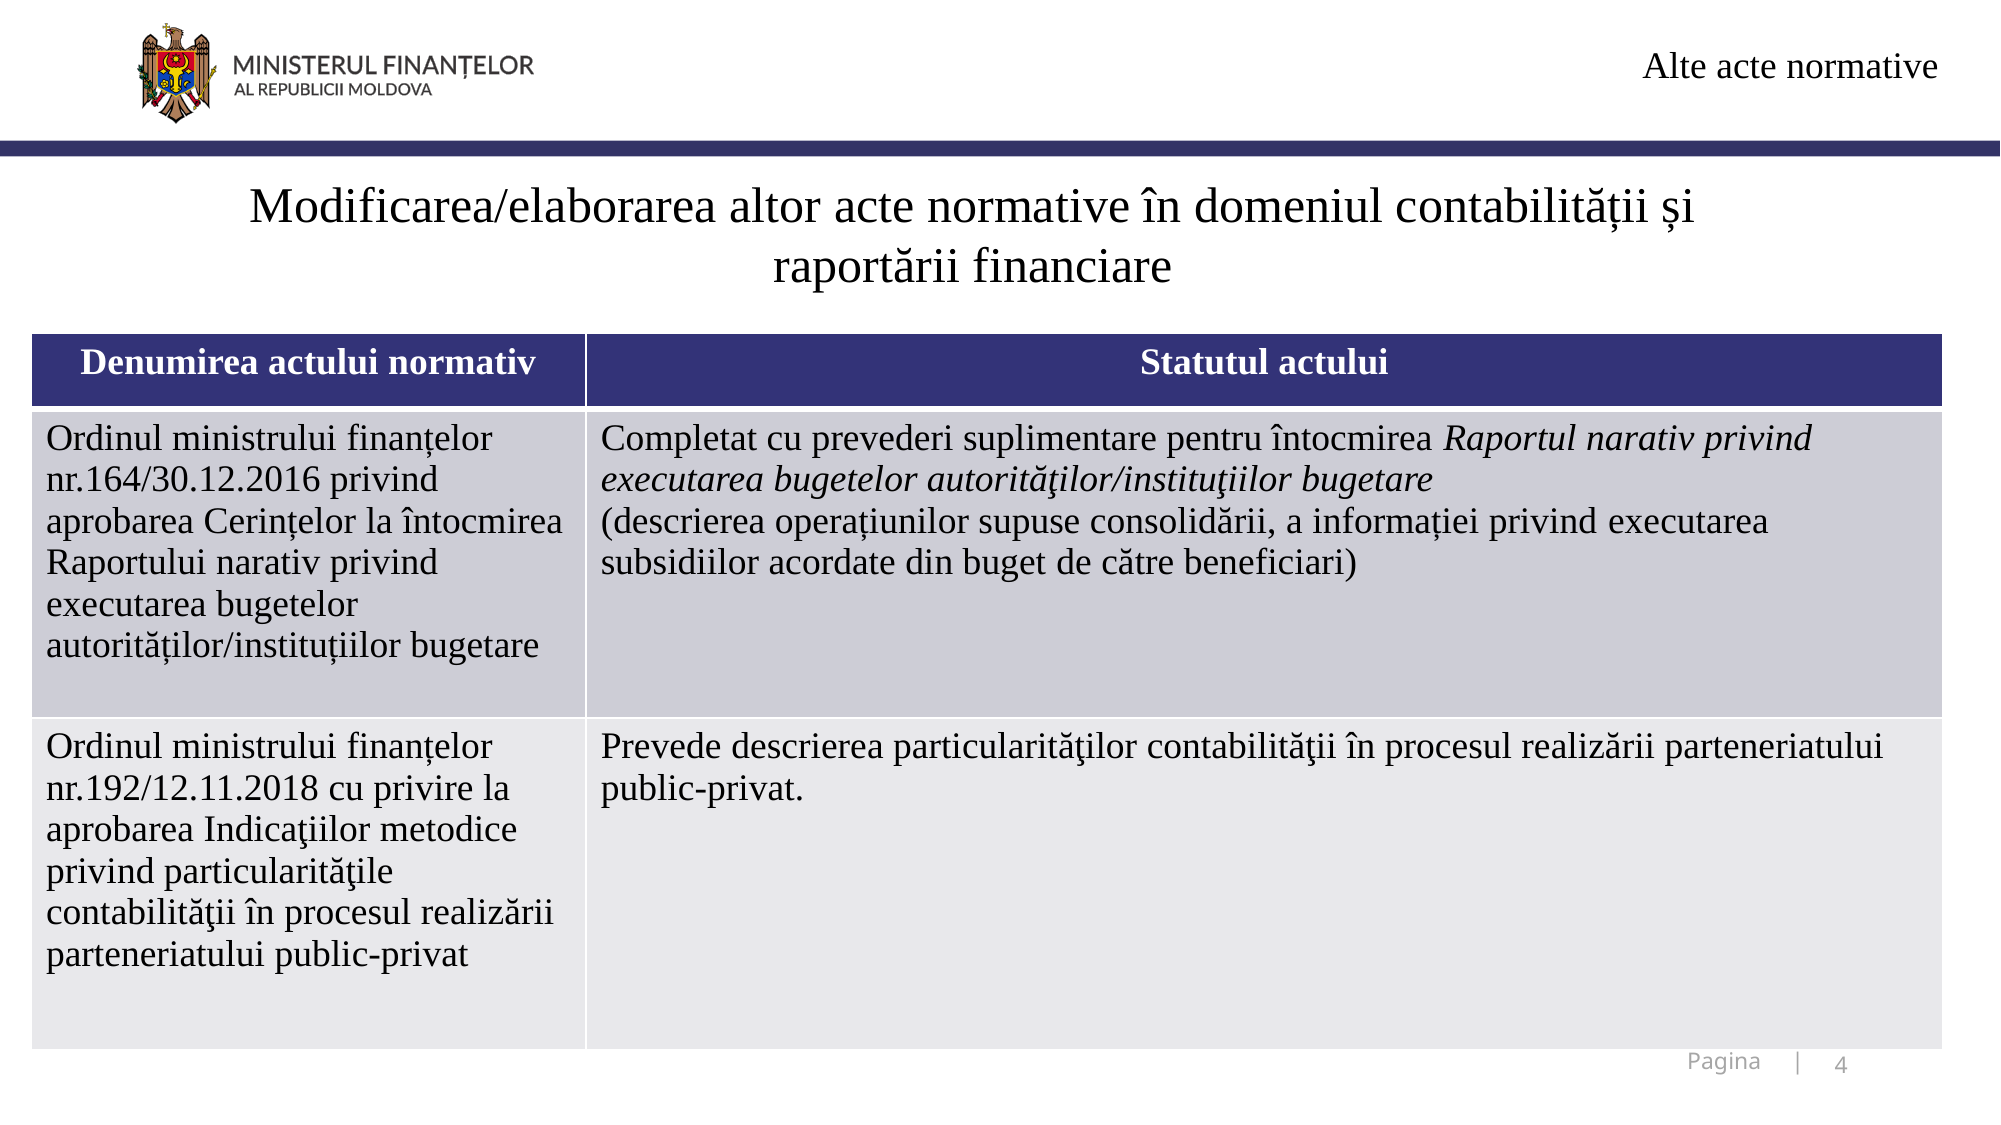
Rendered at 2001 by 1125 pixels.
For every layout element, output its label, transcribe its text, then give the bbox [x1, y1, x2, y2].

picture [137, 23, 534, 124]
text_box Modificarea/elaborarea altor acte normative în domeniul contabilității și raportării financiare [162, 165, 1785, 301]
table_header Denumirea actului normativ [32, 334, 585, 406]
slide_number 4 [1801, 1051, 1863, 1103]
table_cell Ordinul ministrului finanțelor nr.164/30.12.2016 privind aprobarea Cerințelor la întocmirea Raportului narativ privind executarea bugetelor autorităților/instituțiilor bugetare [32, 412, 585, 717]
table_cell Completat cu prevederi suplimentare pentru întocmirea Raportul narativ privind executarea bugetelor autorităţilor/instituţiilor bugetare (descrierea operațiunilor supuse consolidării, a informației privind executarea subsidiilor acordate din buget de către beneficiari) [587, 412, 1942, 717]
table_cell Prevede descrierea particularităţilor contabilităţii în procesul realizării parteneriatului public-privat. [587, 719, 1942, 1049]
table_cell Ordinul ministrului finanțelor nr.192/12.11.2018 cu privire la aprobarea Indicaţiilor metodice privind particularităţile contabilităţii în procesul realizării parteneriatului public-privat [32, 719, 585, 1049]
table_header Statutul actului [587, 334, 1942, 406]
list Alte acte normative [927, 38, 1964, 135]
